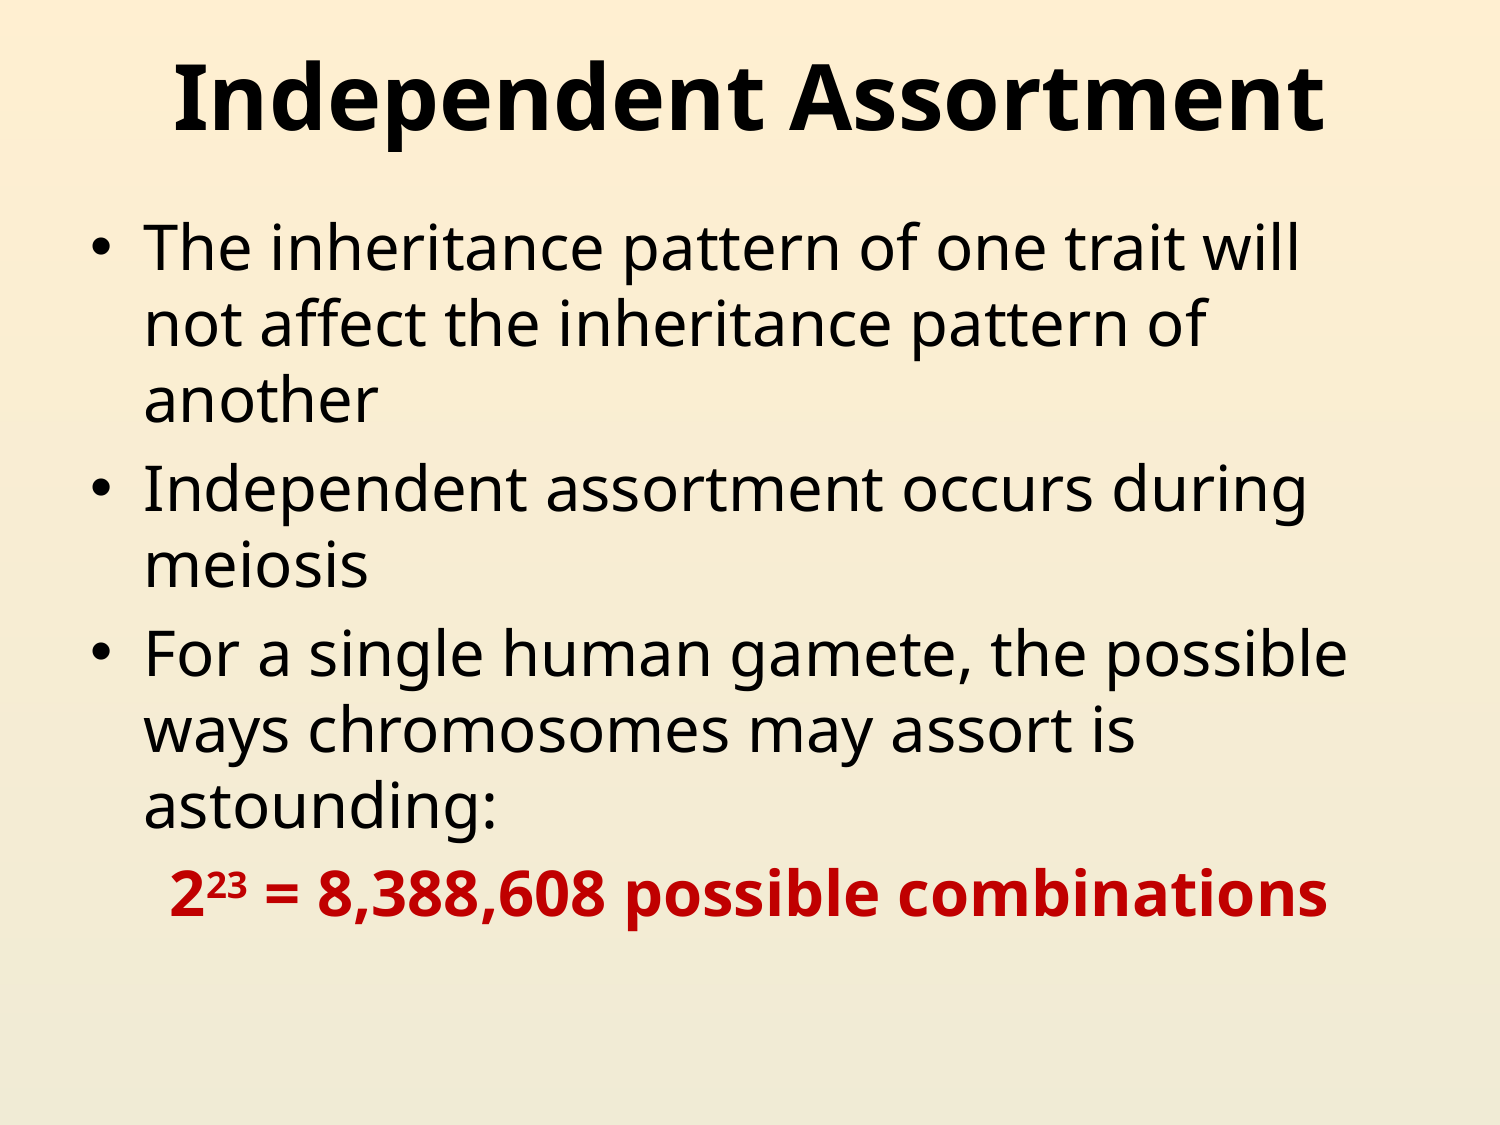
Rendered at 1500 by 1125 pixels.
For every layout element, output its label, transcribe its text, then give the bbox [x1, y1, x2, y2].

list The inheritance pattern of one trait will not affect the inheritance pattern of another Independent assortment occurs during meiosis For a single human gamete, the possible ways chromosomes may assort is astounding: 223 = 8,388,608 possible combinations [74, 199, 1426, 943]
title Independent Assortment [74, 0, 1426, 188]
